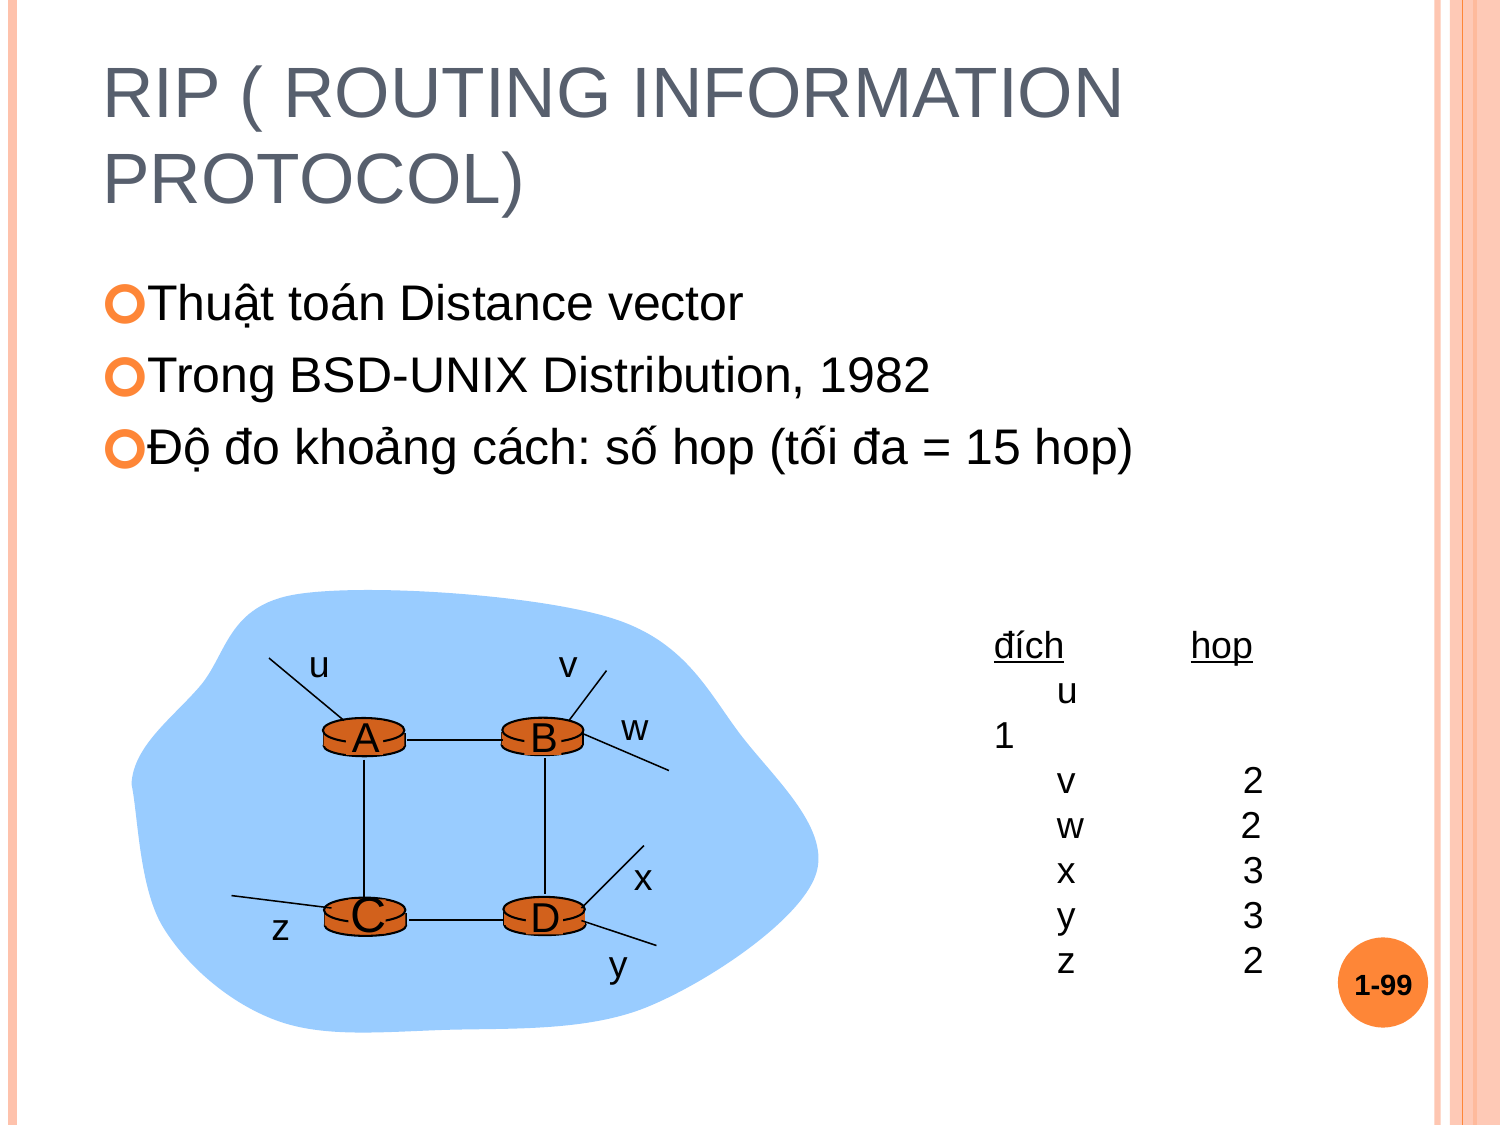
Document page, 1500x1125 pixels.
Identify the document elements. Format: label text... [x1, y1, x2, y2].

list Thuật toán Distance vector Trong BSD-UNIX Distribution, 1982 Độ đo khoảng cách: số hop (tối đa = 15 hop) [87, 262, 1438, 541]
slide_number 1-‹#› [1333, 940, 1434, 1026]
title RIP ( Routing Information Protocol) [87, 37, 1428, 225]
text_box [131, 582, 1281, 1038]
